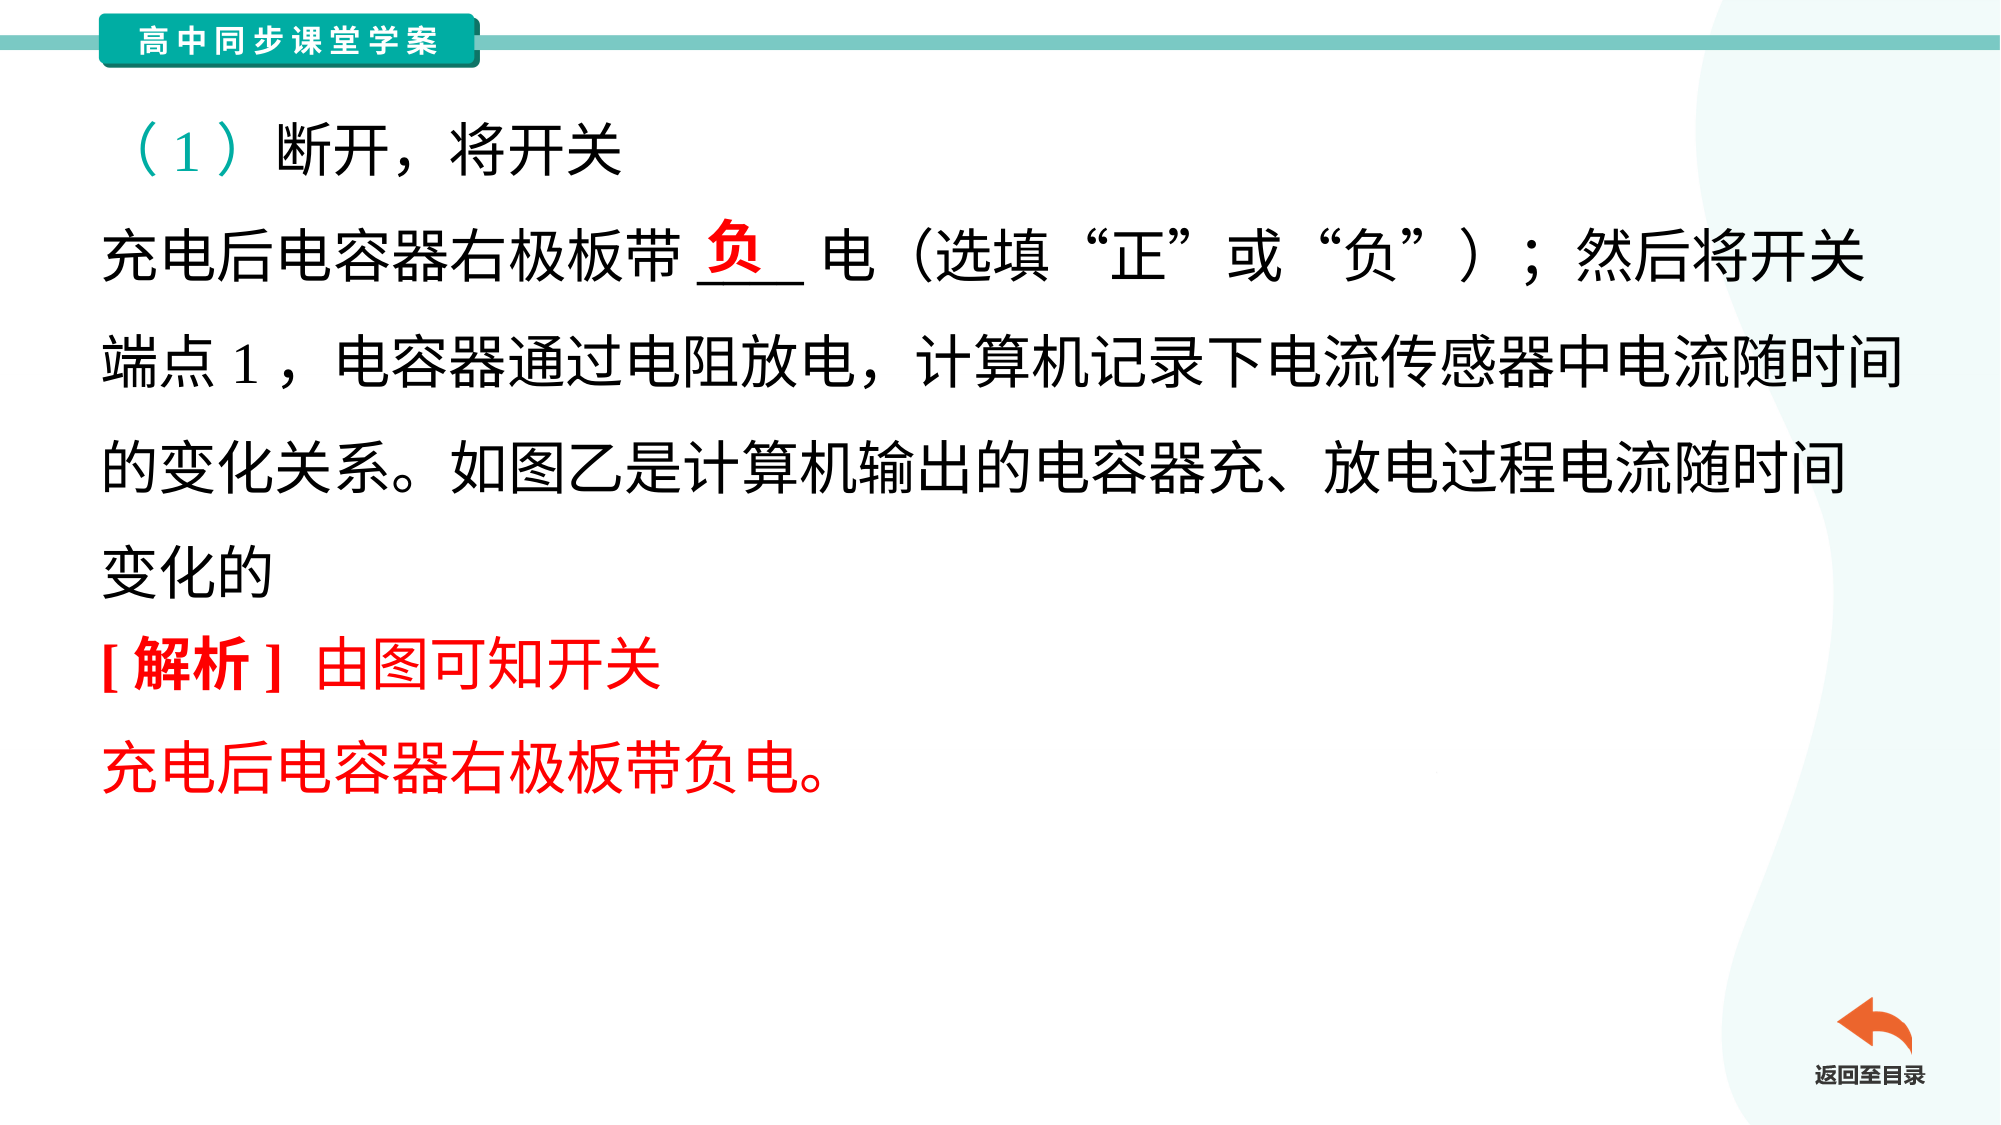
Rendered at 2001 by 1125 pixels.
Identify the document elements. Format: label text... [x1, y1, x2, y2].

picture [0, 0, 2000, 1125]
text_box 负 [685, 177, 787, 269]
